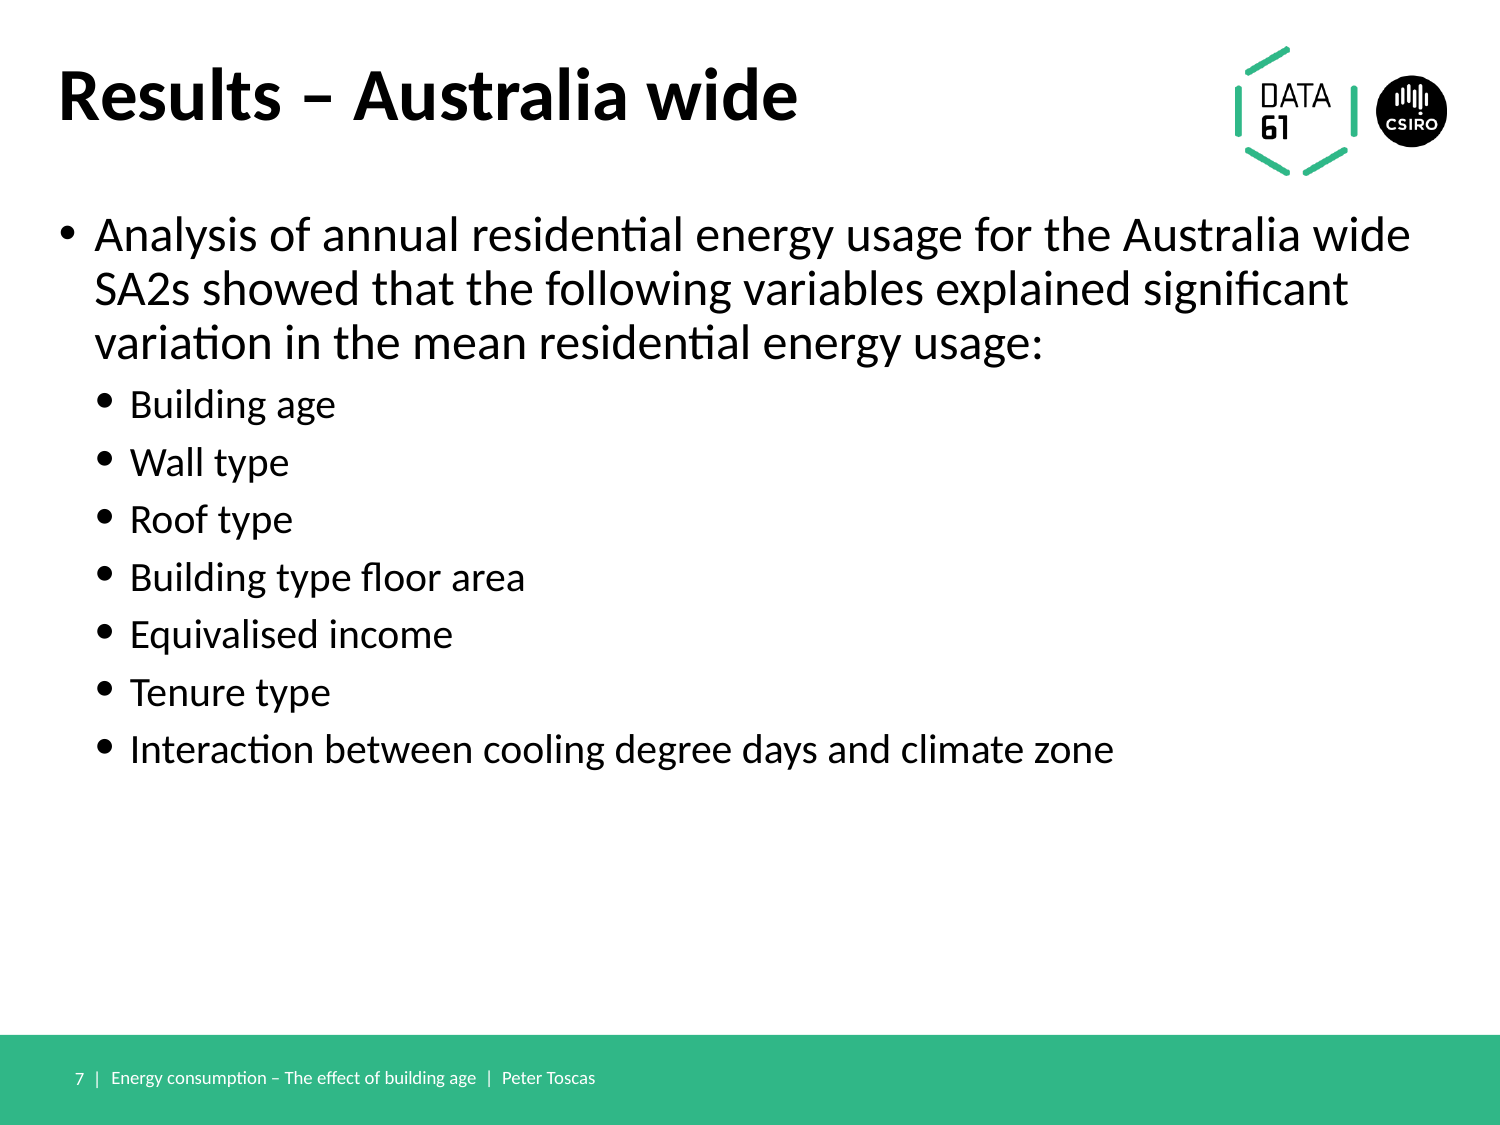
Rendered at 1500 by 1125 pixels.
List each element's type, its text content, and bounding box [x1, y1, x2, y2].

title Results – Australia wide [58, 45, 1211, 185]
slide_number 7 | [54, 1067, 102, 1088]
footer Energy consumption – The effect of building age | Peter Toscas [111, 1067, 1110, 1088]
list Analysis of annual residential energy usage for the Australia wide SA2s showed that the following variables explained significant variation in the mean residential energy usage: Building age Wall type Roof type Building type floor area Equivalised income Tenure type Interaction between cooling degree days and climate zone [58, 208, 1447, 959]
picture [1235, 46, 1447, 176]
